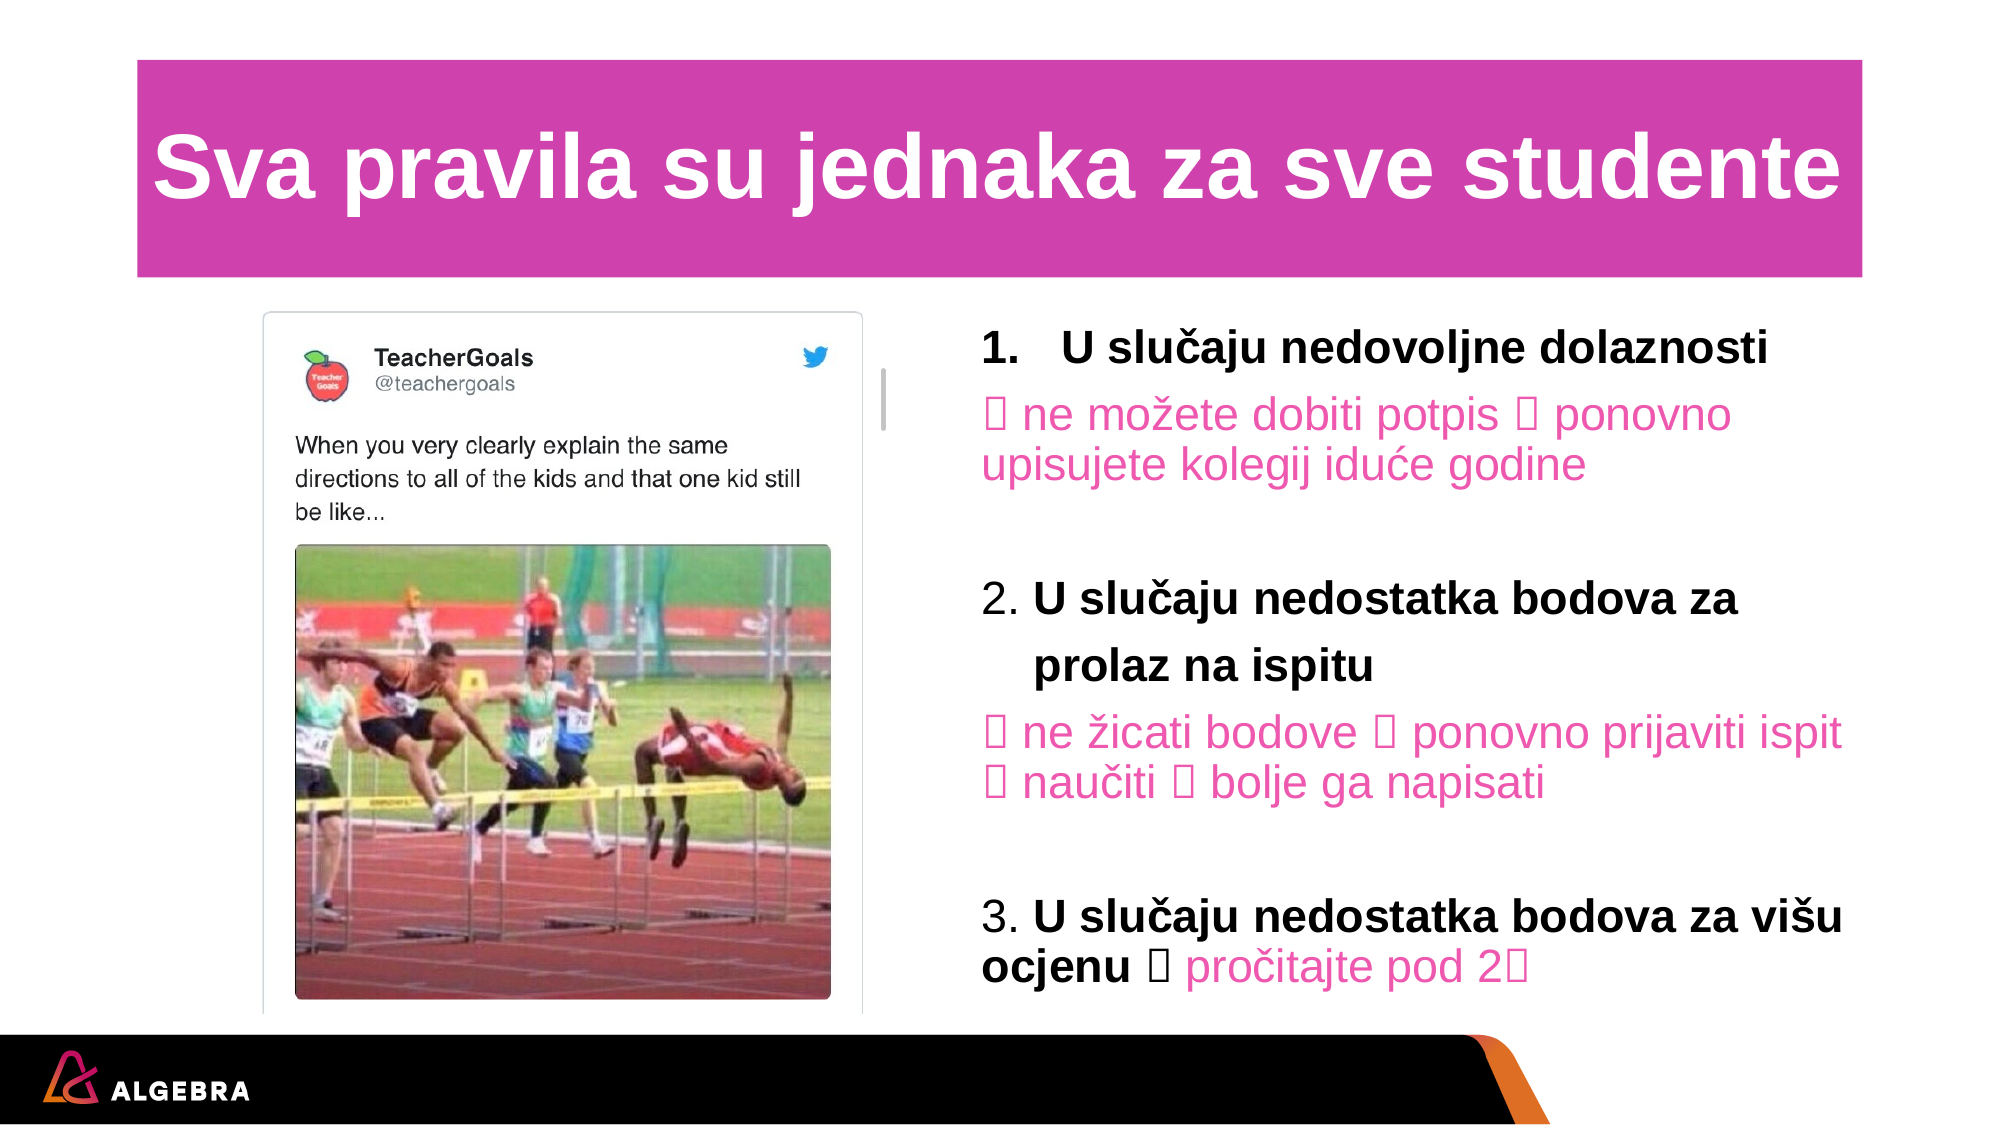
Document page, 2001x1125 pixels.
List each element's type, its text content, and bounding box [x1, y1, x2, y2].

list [234, 299, 891, 1014]
picture [0, 1034, 1733, 1125]
title Sva pravila su jednaka za sve studente [137, 59, 1863, 278]
list U slučaju nedovoljne dolaznosti  ne možete dobiti potpis  ponovno upisujete kolegij iduće godine 2. U slučaju nedostatka bodova za prolaz na ispitu  ne žicati bodove  ponovno prijaviti ispit  naučiti  bolje ga napisati 3. U slučaju nedostatka bodova za višu ocjenu  pročitajte pod 2 [966, 316, 1863, 1014]
